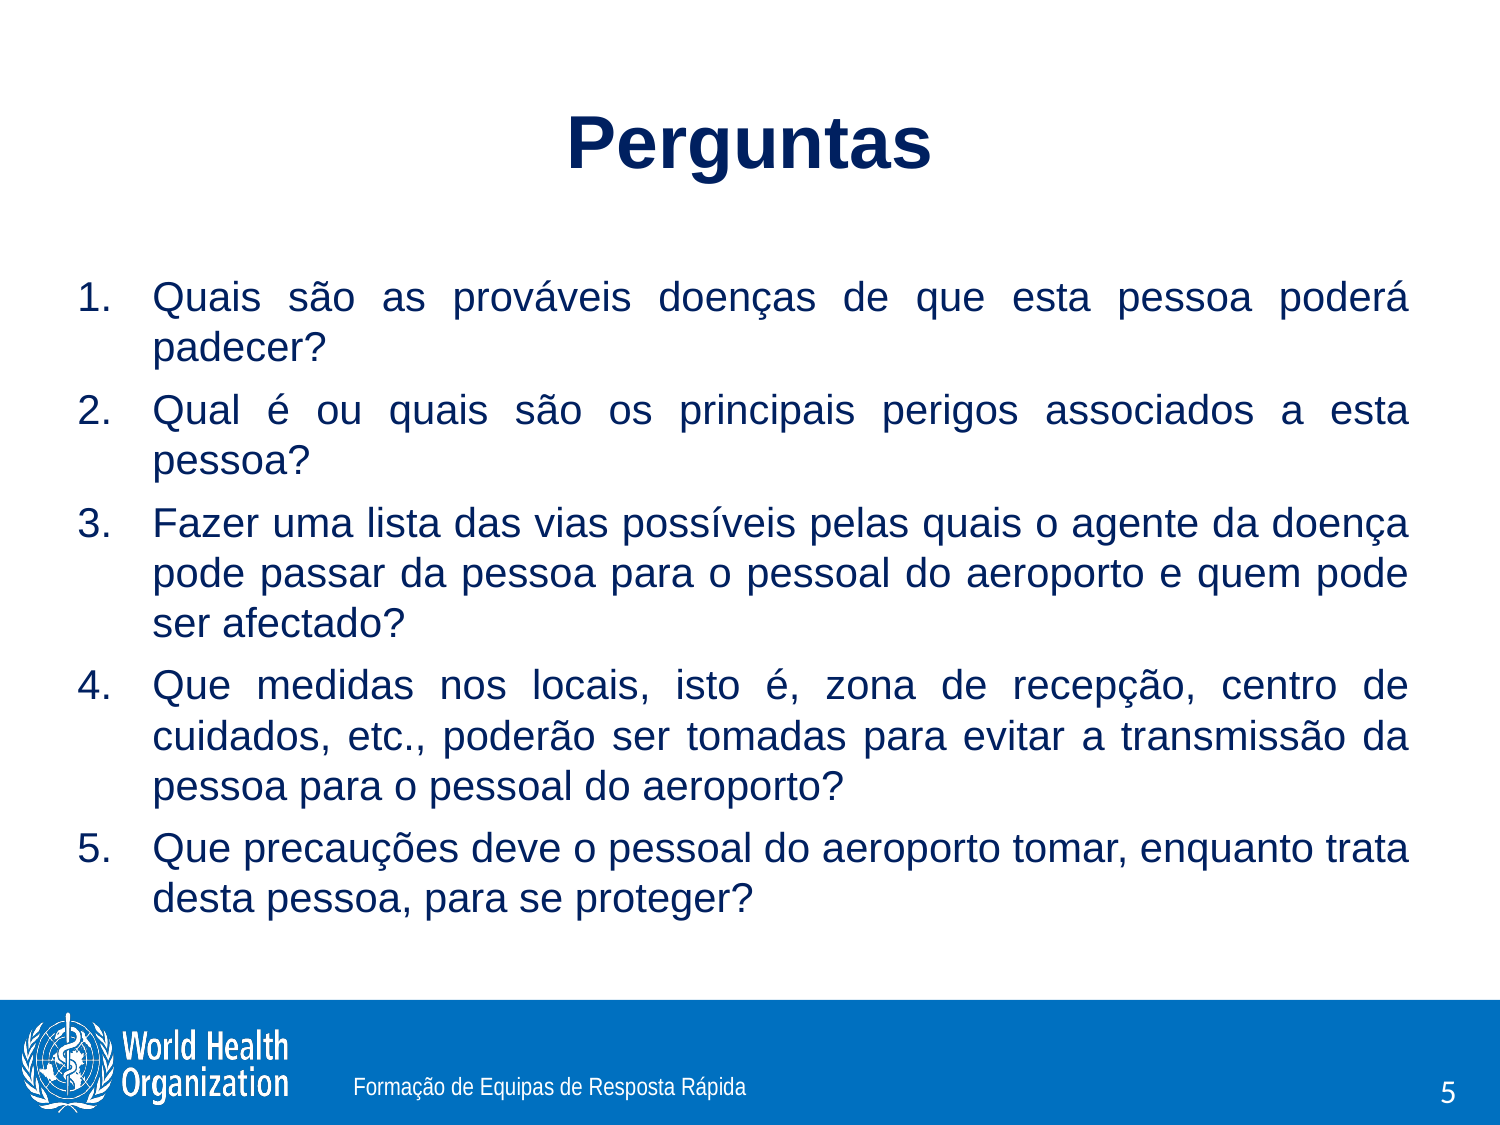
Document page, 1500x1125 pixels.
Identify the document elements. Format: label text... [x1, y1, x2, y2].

list Quais são as prováveis doenças de que esta pessoa poderá padecer? Qual é ou quais são os principais perigos associados a esta pessoa? Fazer uma lista das vias possíveis pelas quais o agente da doença pode passar da pessoa para o pessoal do aeroporto e quem pode ser afectado? Que medidas nos locais, isto é, zona de recepção, centro de cuidados, etc., poderão ser tomadas para evitar a transmissão da pessoa para o pessoal do aeroporto? Que precauções deve o pessoal do aeroporto tomar, enquanto trata desta pessoa, para se proteger? [62, 262, 1425, 1005]
picture [21, 1012, 288, 1113]
title Perguntas [75, 45, 1425, 233]
